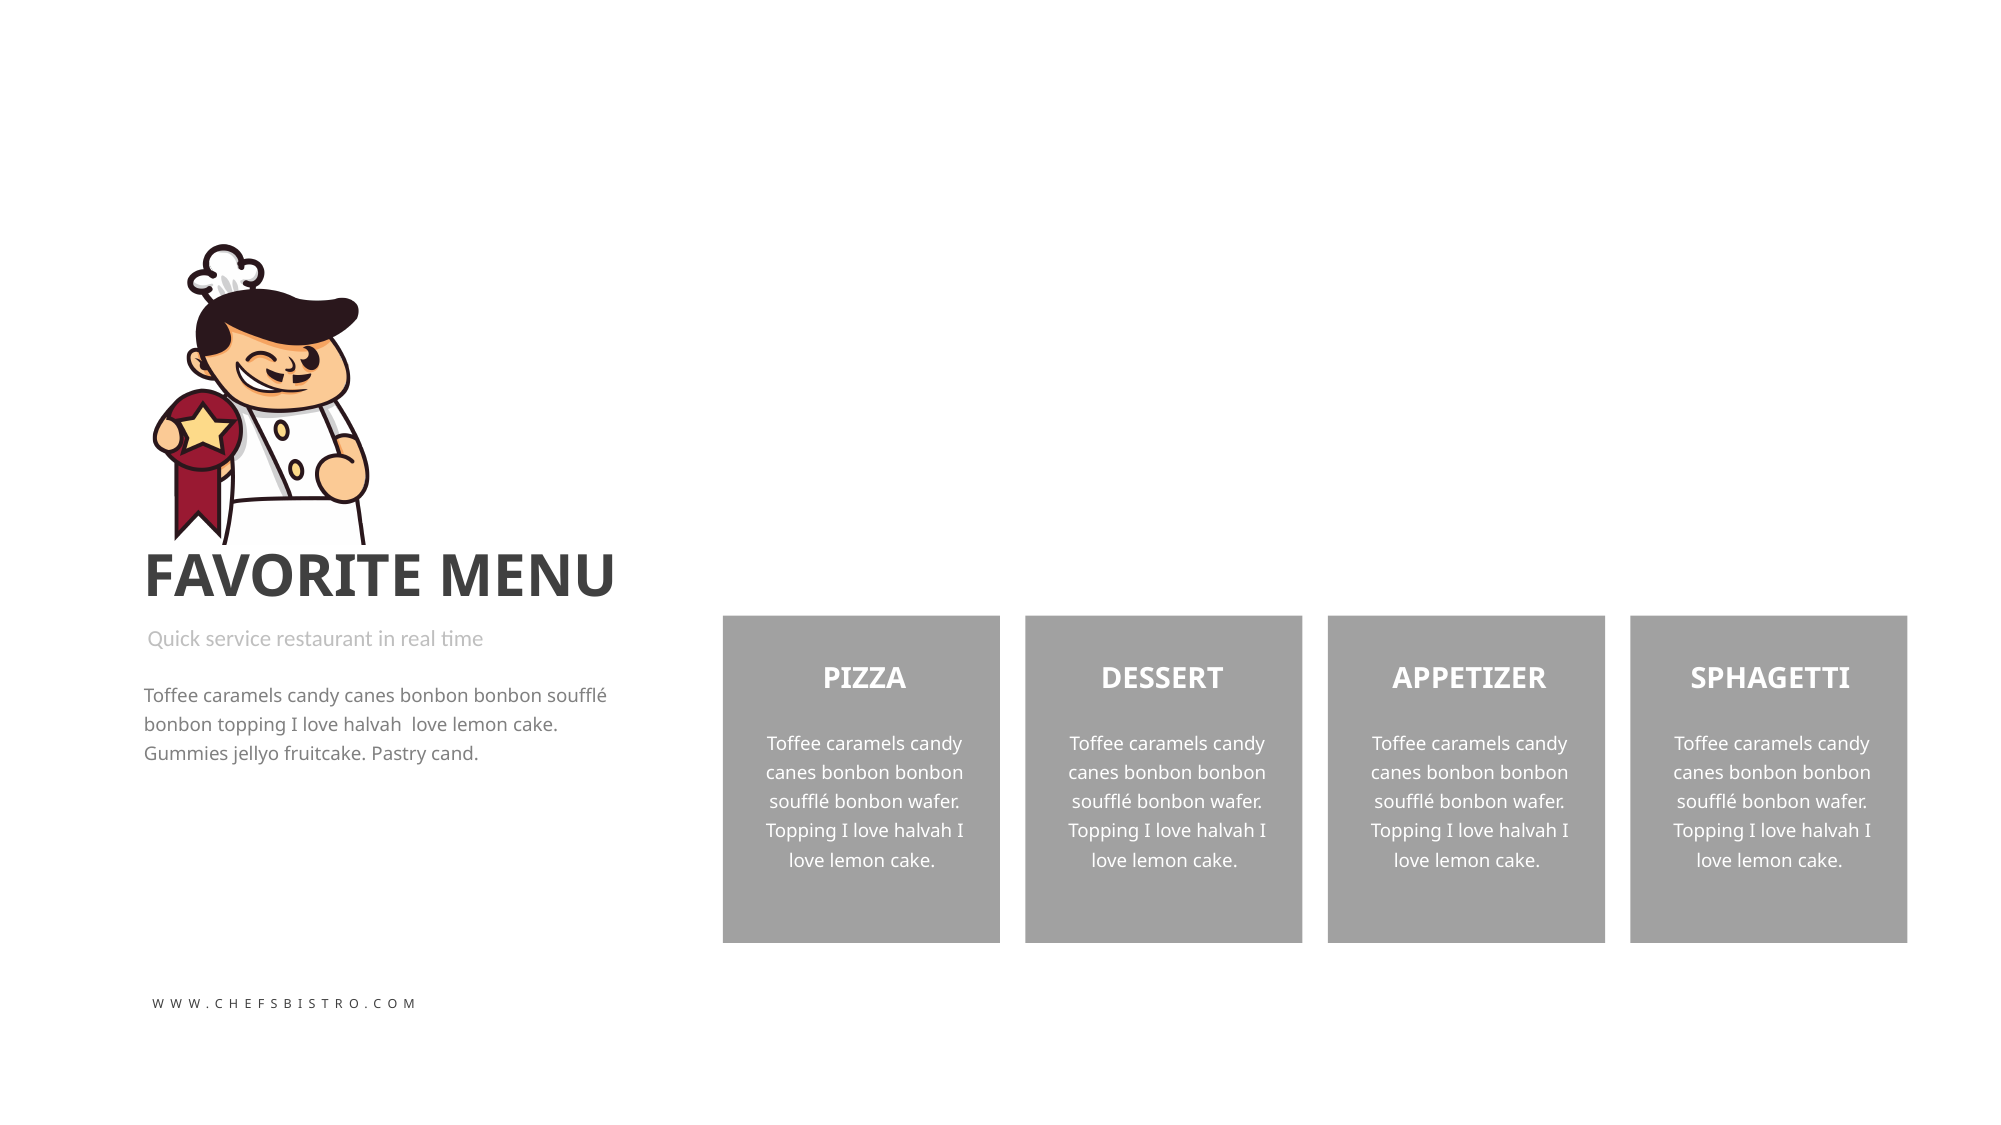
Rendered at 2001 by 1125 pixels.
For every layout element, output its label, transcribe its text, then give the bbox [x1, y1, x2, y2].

text_box Toffee caramels candy canes bonbon bonbon soufflé bonbon topping I love halvah love lemon cake. Gummies jellyo fruitcake. Pastry cand. [144, 676, 625, 765]
picture [1630, 144, 1908, 944]
text_box WWW.CHEFSBISTRO.COM [137, 988, 430, 1018]
text_box FAVORITE MENU [128, 544, 717, 615]
text_box Quick service restaurant in real time [132, 615, 500, 658]
picture [1025, 144, 1303, 944]
picture [1327, 144, 1606, 944]
picture [722, 144, 1001, 944]
picture [141, 242, 492, 545]
